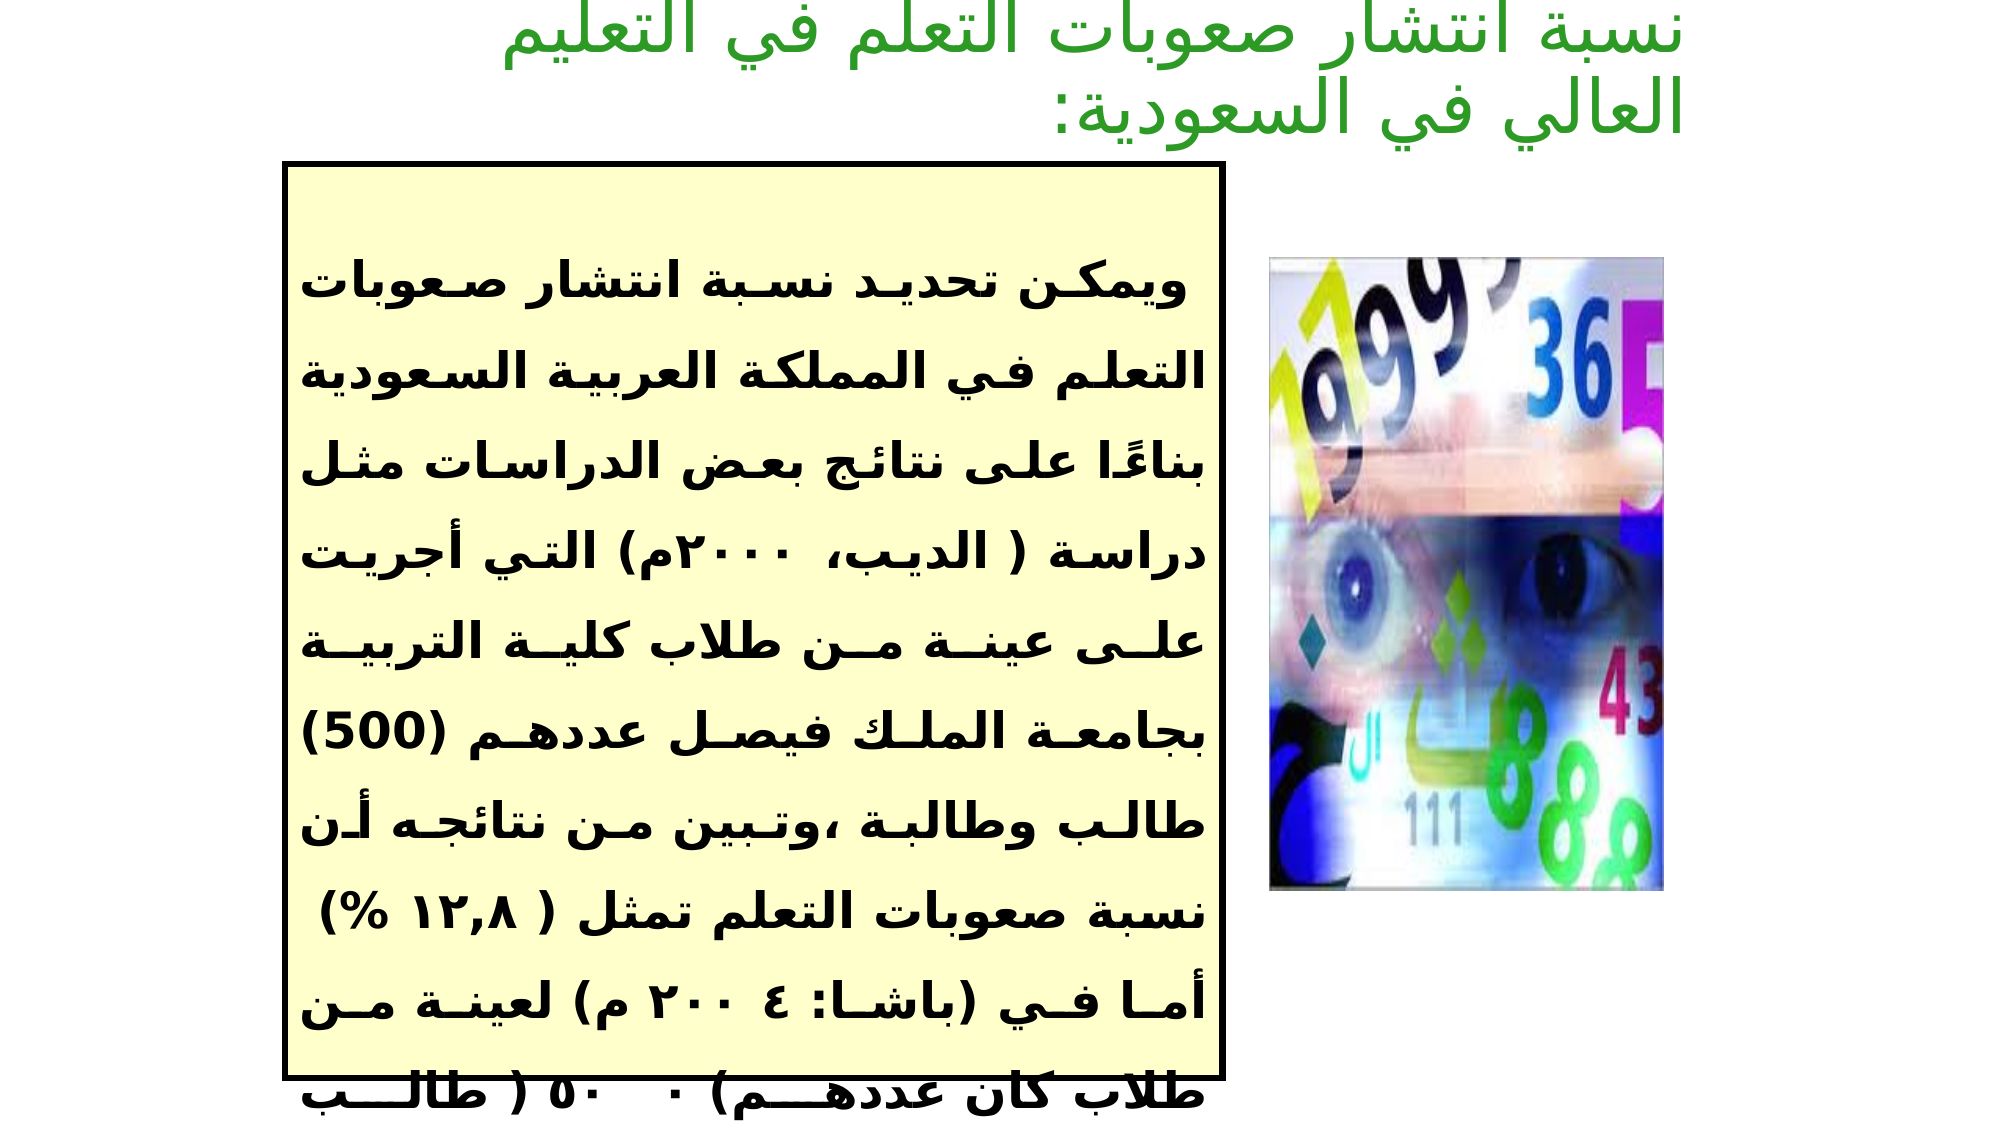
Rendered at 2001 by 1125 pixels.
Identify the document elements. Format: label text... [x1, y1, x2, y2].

title نسبة انتشار صعوبات التعلم في التعليم العالي في السعودية: [437, 46, 1704, 129]
picture [1269, 257, 1664, 891]
text_box ويمكن تحديد نسبة انتشار صعوبات التعلم في المملكة العربية السعودية بناءًا على نتائج بعض الدراسات مثل دراسة ( الديب، ٢٠٠٠م) التي أجريت على عينة من طلاب كلية التربية بجامعة الملك فيصل عددهم (500) طالب وطالبة ،وتبين من نتائجه أن نسبة صعوبات التعلم تمثل ( ١٢,٨ %) أما في (باشا: ٢٠٠٤ م) لعينة من طلاب كان عددهم) ٥٠٠ ( طالب وطالبة من المرحلة الثانوية كانت نسبة انتشار صعوبات التعلم النمائية في المنطقة الشرقية بين الطلاب والطالبات ككل بنسبة ١٢,٨٢% [285, 163, 1223, 1078]
